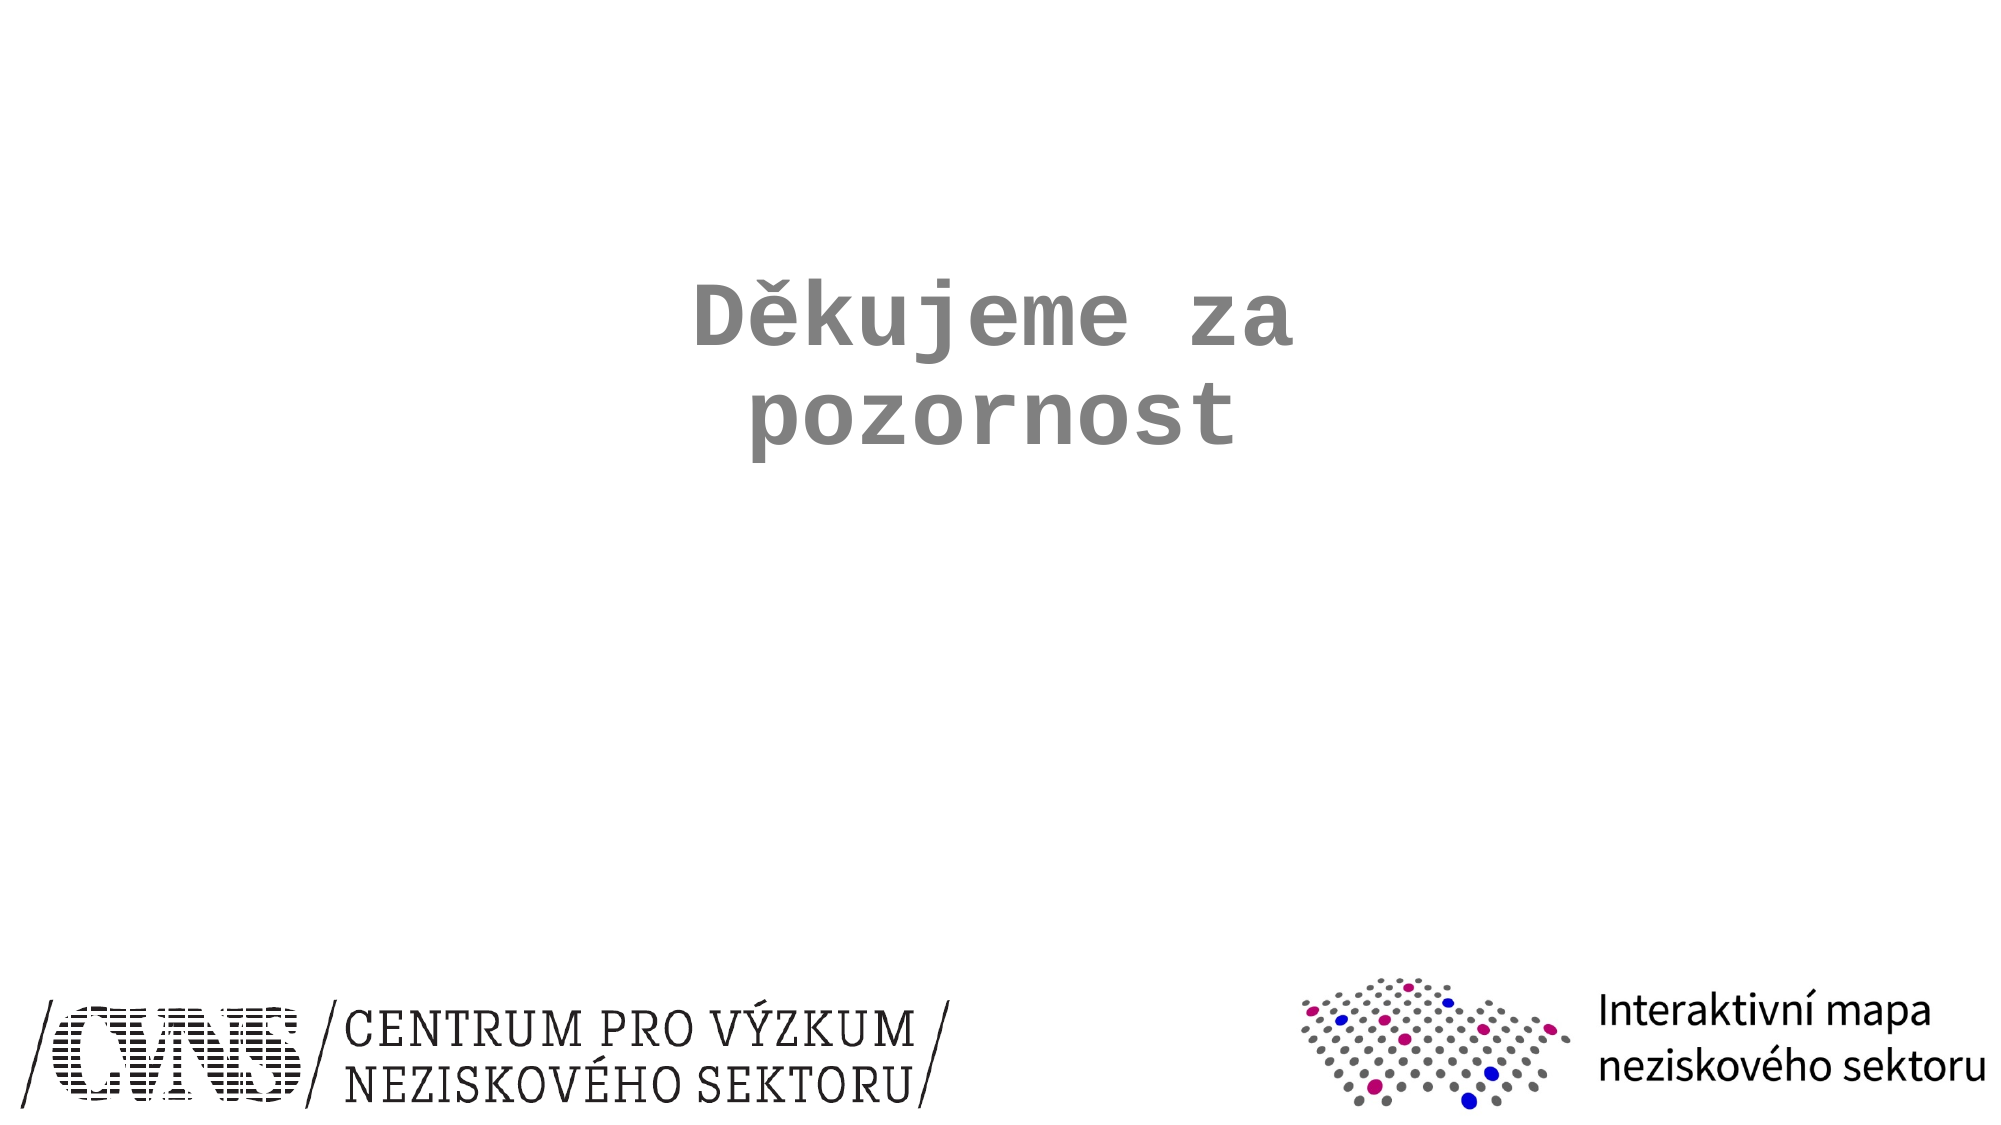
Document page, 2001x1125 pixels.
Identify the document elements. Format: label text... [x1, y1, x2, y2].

list Děkujeme za pozornost [474, 258, 1513, 488]
picture [1285, 962, 2000, 1125]
picture [6, 983, 955, 1125]
